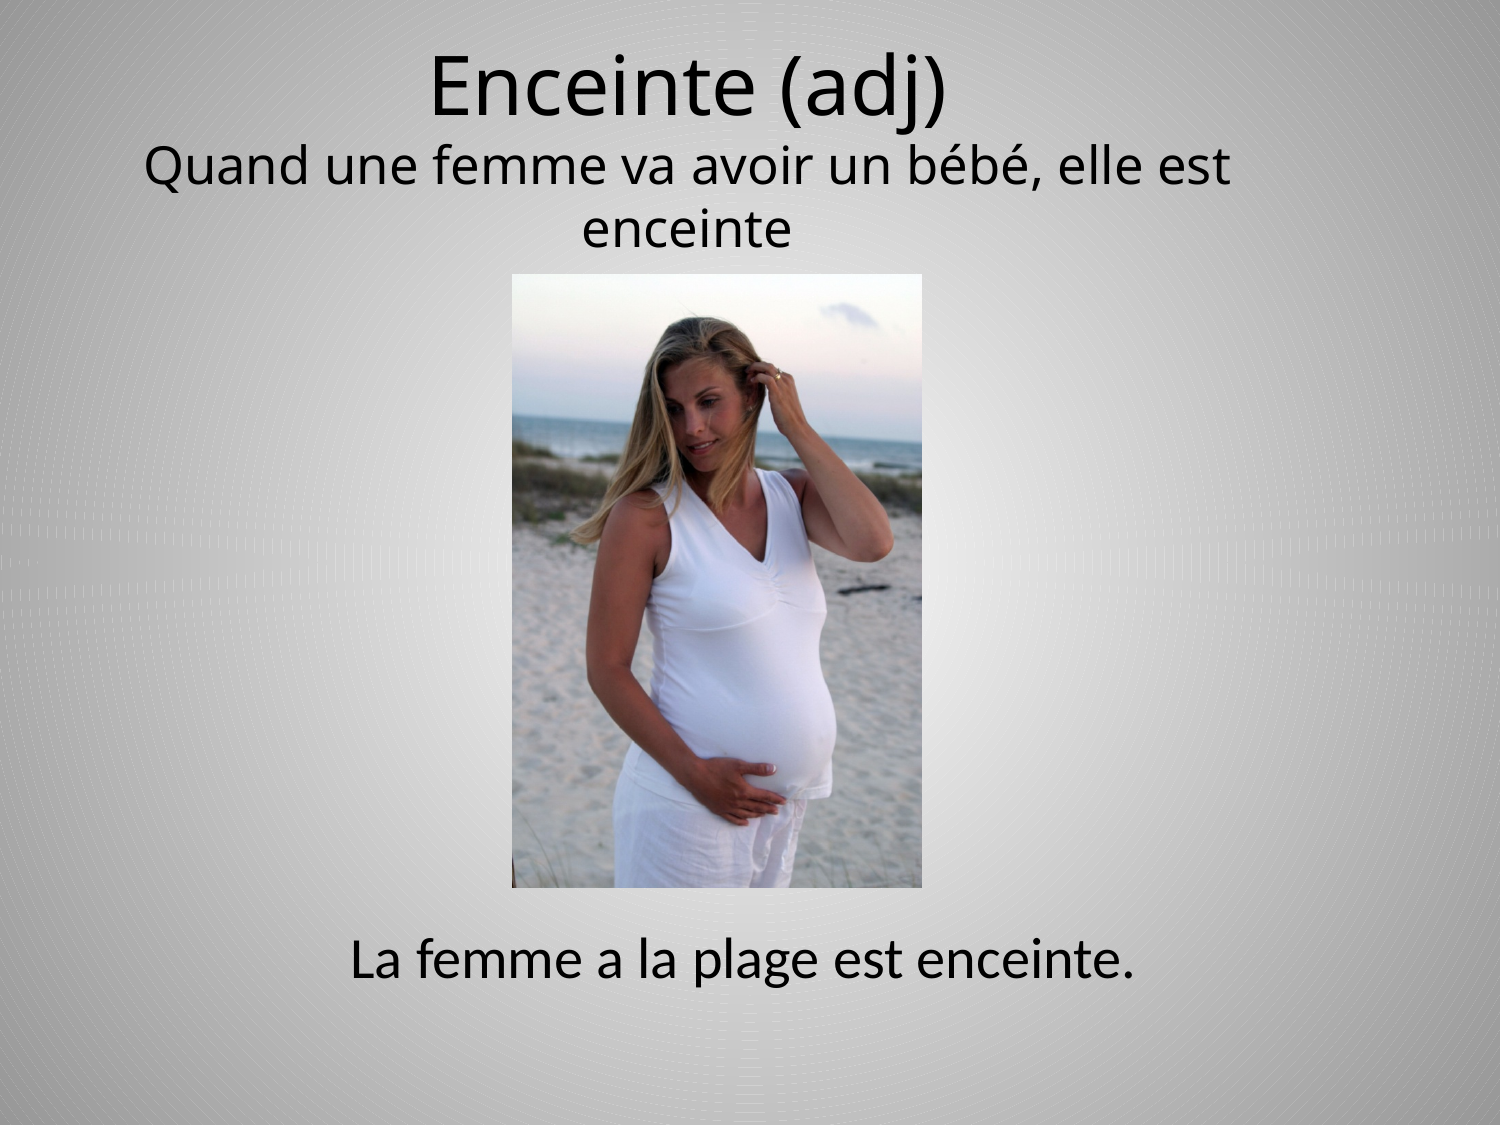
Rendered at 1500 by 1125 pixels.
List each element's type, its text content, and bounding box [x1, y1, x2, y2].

title Enceinte (adj) Quand une femme va avoir un bébé, elle est enceinte [50, 24, 1325, 267]
picture [512, 274, 922, 888]
subtitle [75, 662, 1388, 1063]
text_box La femme a la plage est enceinte. [162, 912, 1338, 998]
